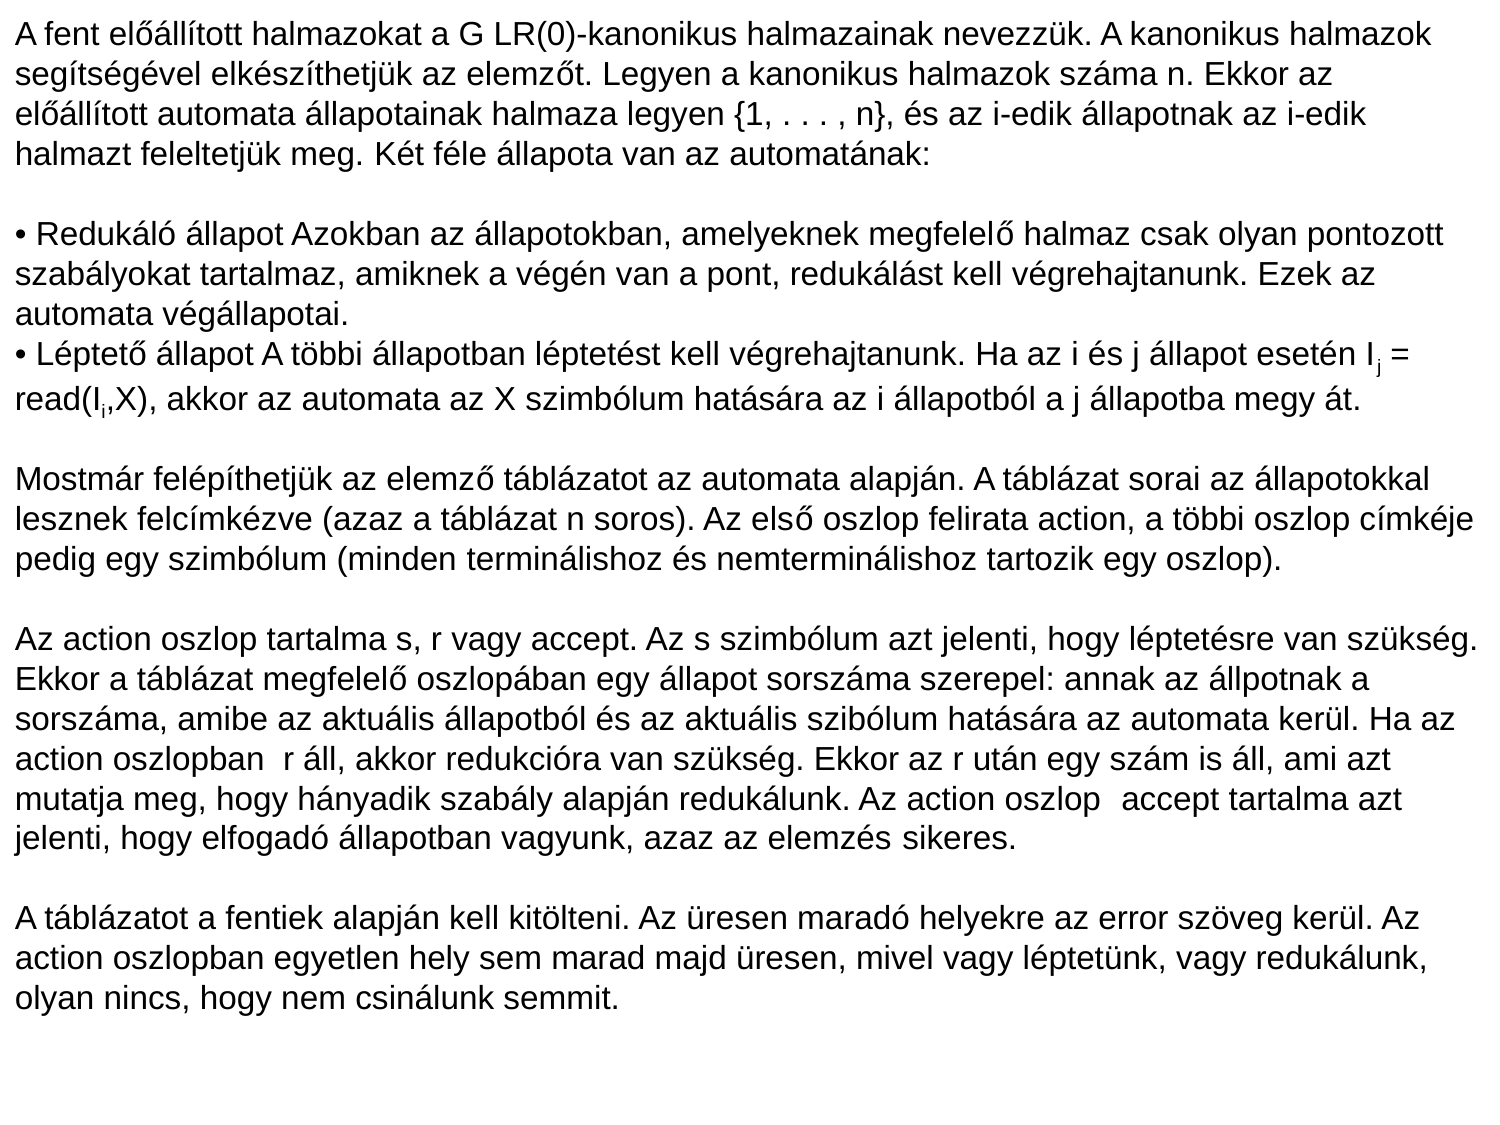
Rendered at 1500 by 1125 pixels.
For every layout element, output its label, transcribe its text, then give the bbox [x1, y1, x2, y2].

text_box Mostmár felépíthetjük az elemző táblázatot az automata alapján. A táblázat sorai az állapotokkal lesznek felcímkézve (azaz a táblázat n soros). Az első oszlop felirata action, a többi oszlop címkéje pedig egy szimbólum (minden terminálishoz és nemterminálishoz tartozik egy oszlop). Az action oszlop tartalma s, r vagy accept. Az s szimbólum azt jelenti, hogy léptetésre van szükség. Ekkor a táblázat megfelelő oszlopában egy állapot sorszáma szerepel: annak az állpotnak a sorszáma, amibe az aktuális állapotból és az aktuális szibólum hatására az automata kerül. Ha az action oszlopban r áll, akkor redukcióra van szükség. Ekkor az r után egy szám is áll, ami azt mutatja meg, hogy hányadik szabály alapján redukálunk. Az action oszlop accept tartalma azt jelenti, hogy elfogadó állapotban vagyunk, azaz az elemzés sikeres. A táblázatot a fentiek alapján kell kitölteni. Az üresen maradó helyekre az error szöveg kerül. Az action oszlopban egyetlen hely sem marad majd üresen, mivel vagy léptetünk, vagy redukálunk, olyan nincs, hogy nem csinálunk semmit. [0, 449, 1500, 1024]
text_box A fent előállított halmazokat a G LR(0)-kanonikus halmazainak nevezzük. A kanonikus halmazok segítségével elkészíthetjük az elemzőt. Legyen a kanonikus halmazok száma n. Ekkor az előállított automata állapotainak halmaza legyen {1, . . . , n}, és az i-edik állapotnak az i-edik halmazt feleltetjük meg. Két féle állapota van az automatának: • Redukáló állapot Azokban az állapotokban, amelyeknek megfelelő halmaz csak olyan pontozott szabályokat tartalmaz, amiknek a végén van a pont, redukálást kell végrehajtanunk. Ezek az automata végállapotai. • Léptető állapot A többi állapotban léptetést kell végrehajtanunk. Ha az i és j állapot esetén Ij = read(Ii,X), akkor az automata az X szimbólum hatására az i állapotból a j állapotba megy át. [0, 5, 1463, 430]
